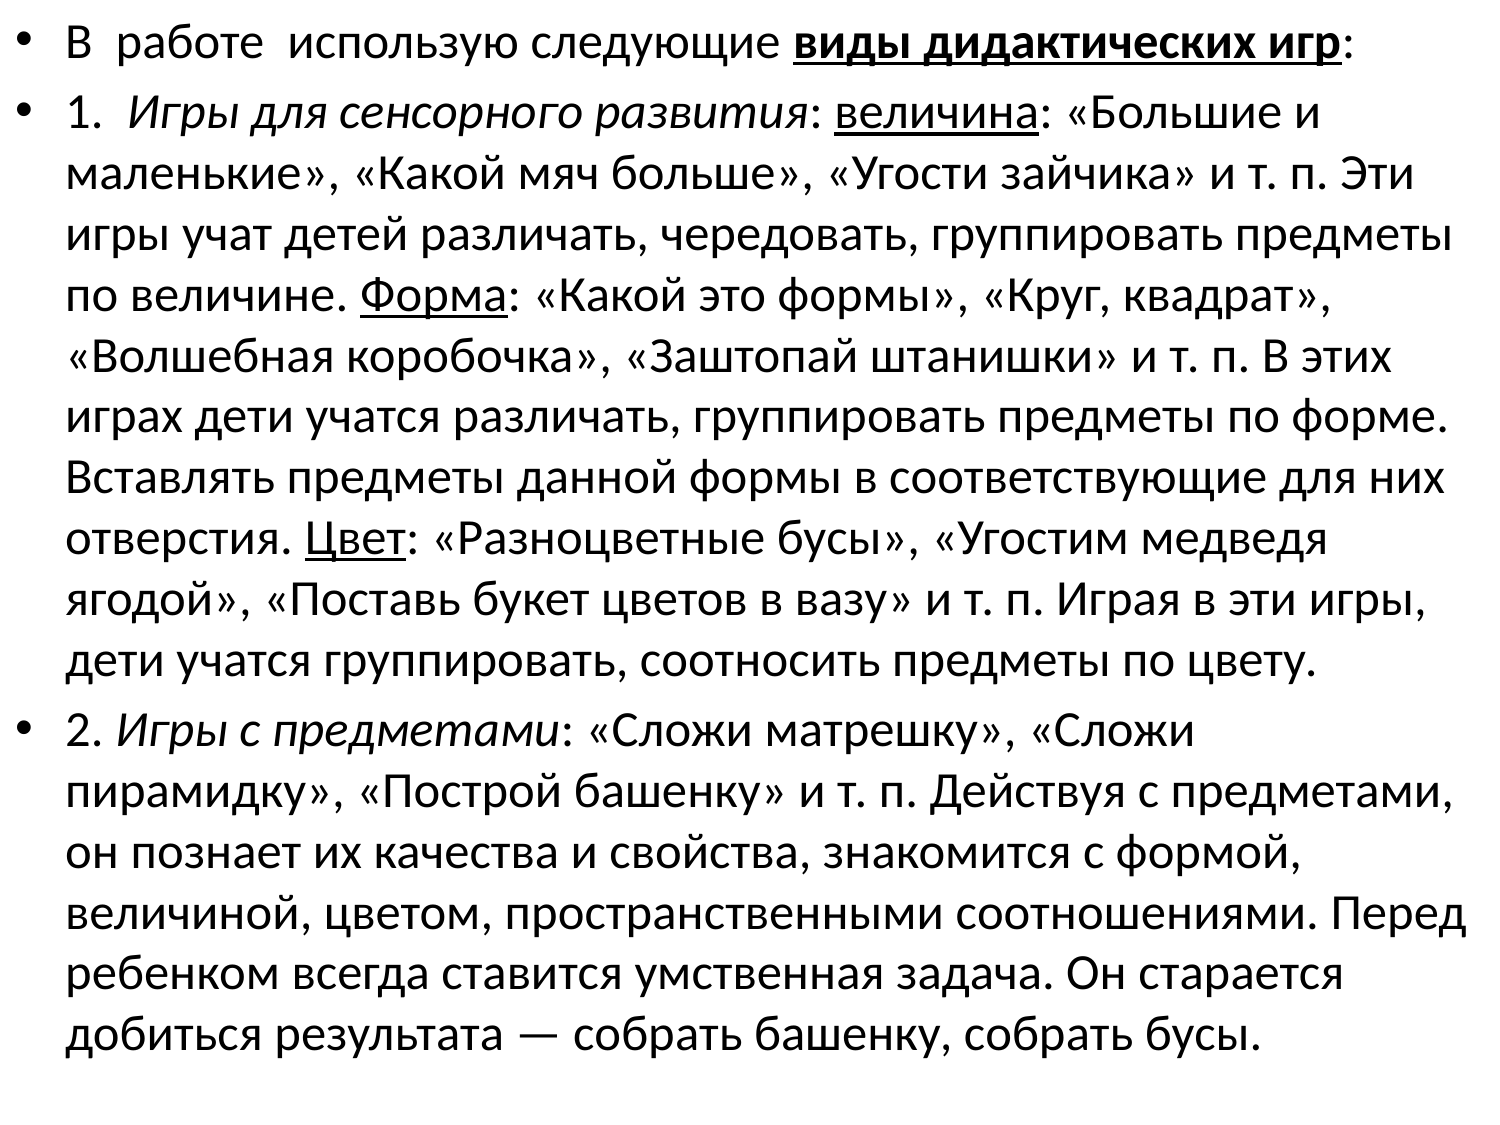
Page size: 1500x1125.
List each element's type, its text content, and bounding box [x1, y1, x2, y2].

list В работе использую следующие виды дидактических игр: 1. Игры для сенсорного развития: величина: «Большие и маленькие», «Какой мяч больше», «Угости зайчика» и т. п. Эти игры учат детей различать, чередовать, группировать предметы по величине. Форма: «Какой это формы», «Круг, квадрат», «Волшебная коробочка», «Заштопай штанишки» и т. п. В этих играх дети учатся различать, группировать предметы по форме. Вставлять предметы данной формы в соответствующие для них отверстия. Цвет: «Разноцветные бусы», «Угостим медведя ягодой», «Поставь букет цветов в вазу» и т. п. Играя в эти игры, дети учатся группировать, соотносить предметы по цвету. 2. Игры с предметами: «Сложи матрешку», «Сложи пирамидку», «Построй башенку» и т. п. Действуя с предметами, он познает их качества и свойства, знакомится с формой, величиной, цветом, пространственными соотношениями. Перед ребенком всегда ставится умственная задача. Он старается добиться результата — собрать башенку, собрать бусы. [0, 0, 1500, 1125]
